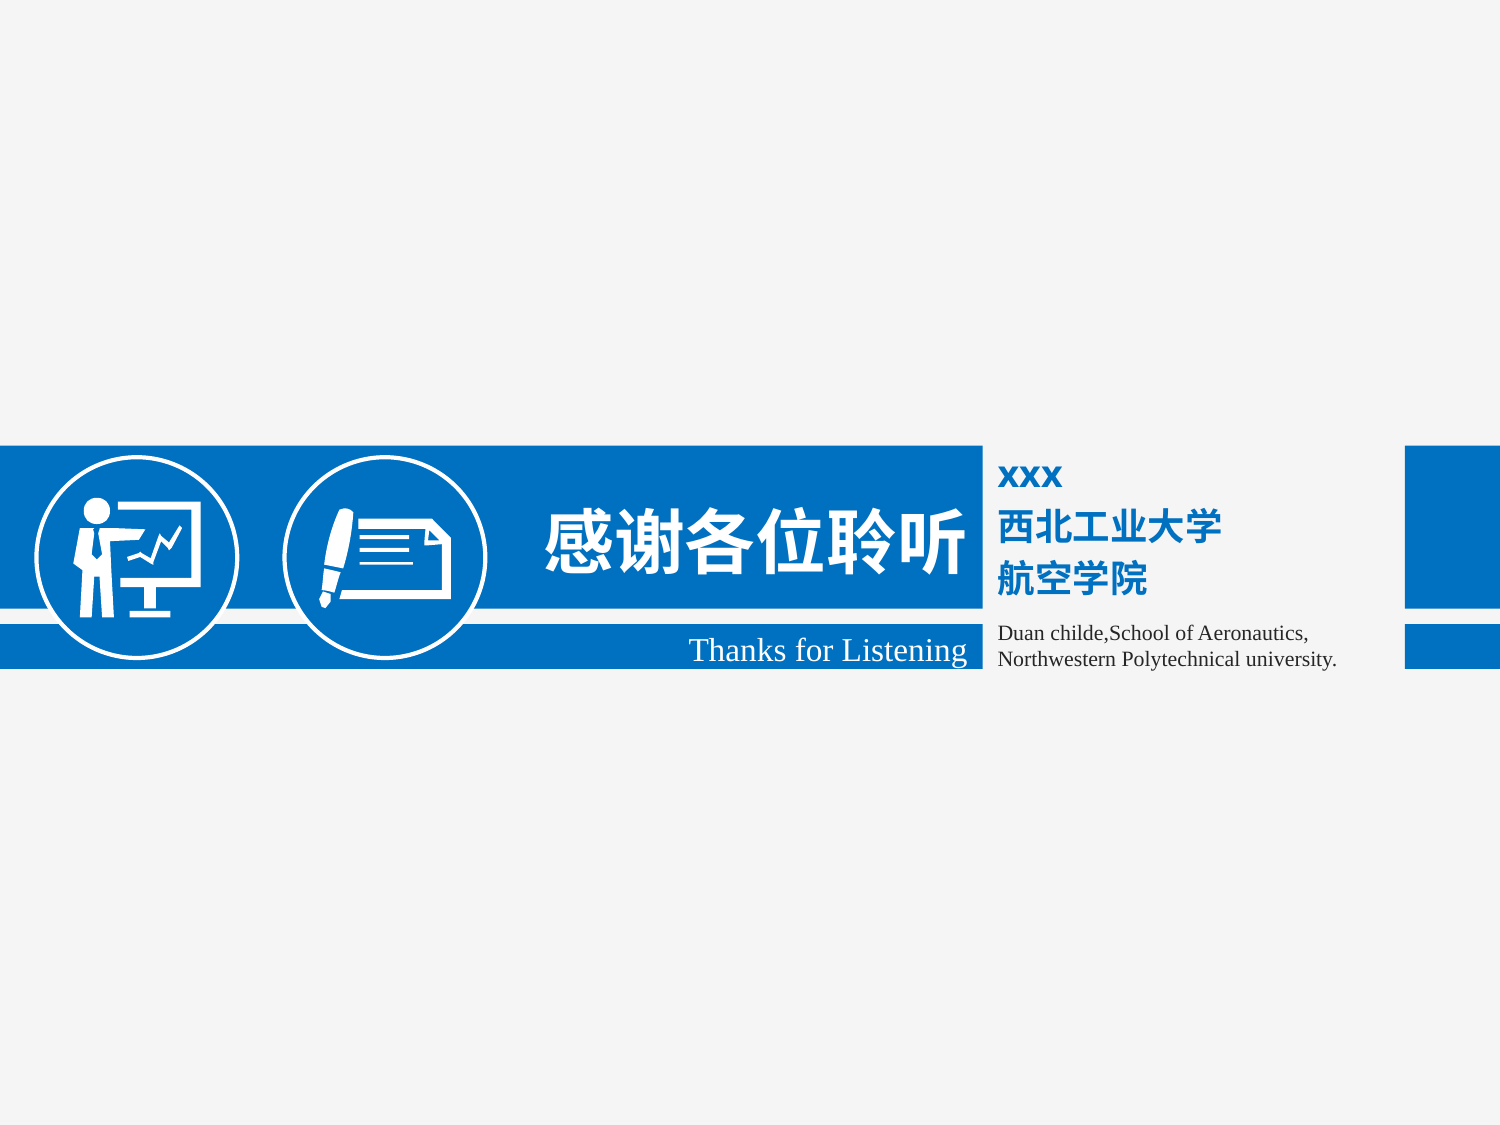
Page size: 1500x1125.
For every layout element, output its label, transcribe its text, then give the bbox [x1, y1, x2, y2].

text_box 西北工业大学 [983, 495, 1404, 547]
text_box xxx [982, 442, 1405, 495]
text_box 航空学院 [983, 547, 1404, 608]
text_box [36, 457, 238, 658]
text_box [0, 445, 983, 671]
text_box Duan childe,School of Aeronautics, Northwestern Polytechnical university. [982, 611, 1405, 679]
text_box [1404, 445, 1500, 669]
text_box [284, 457, 486, 658]
